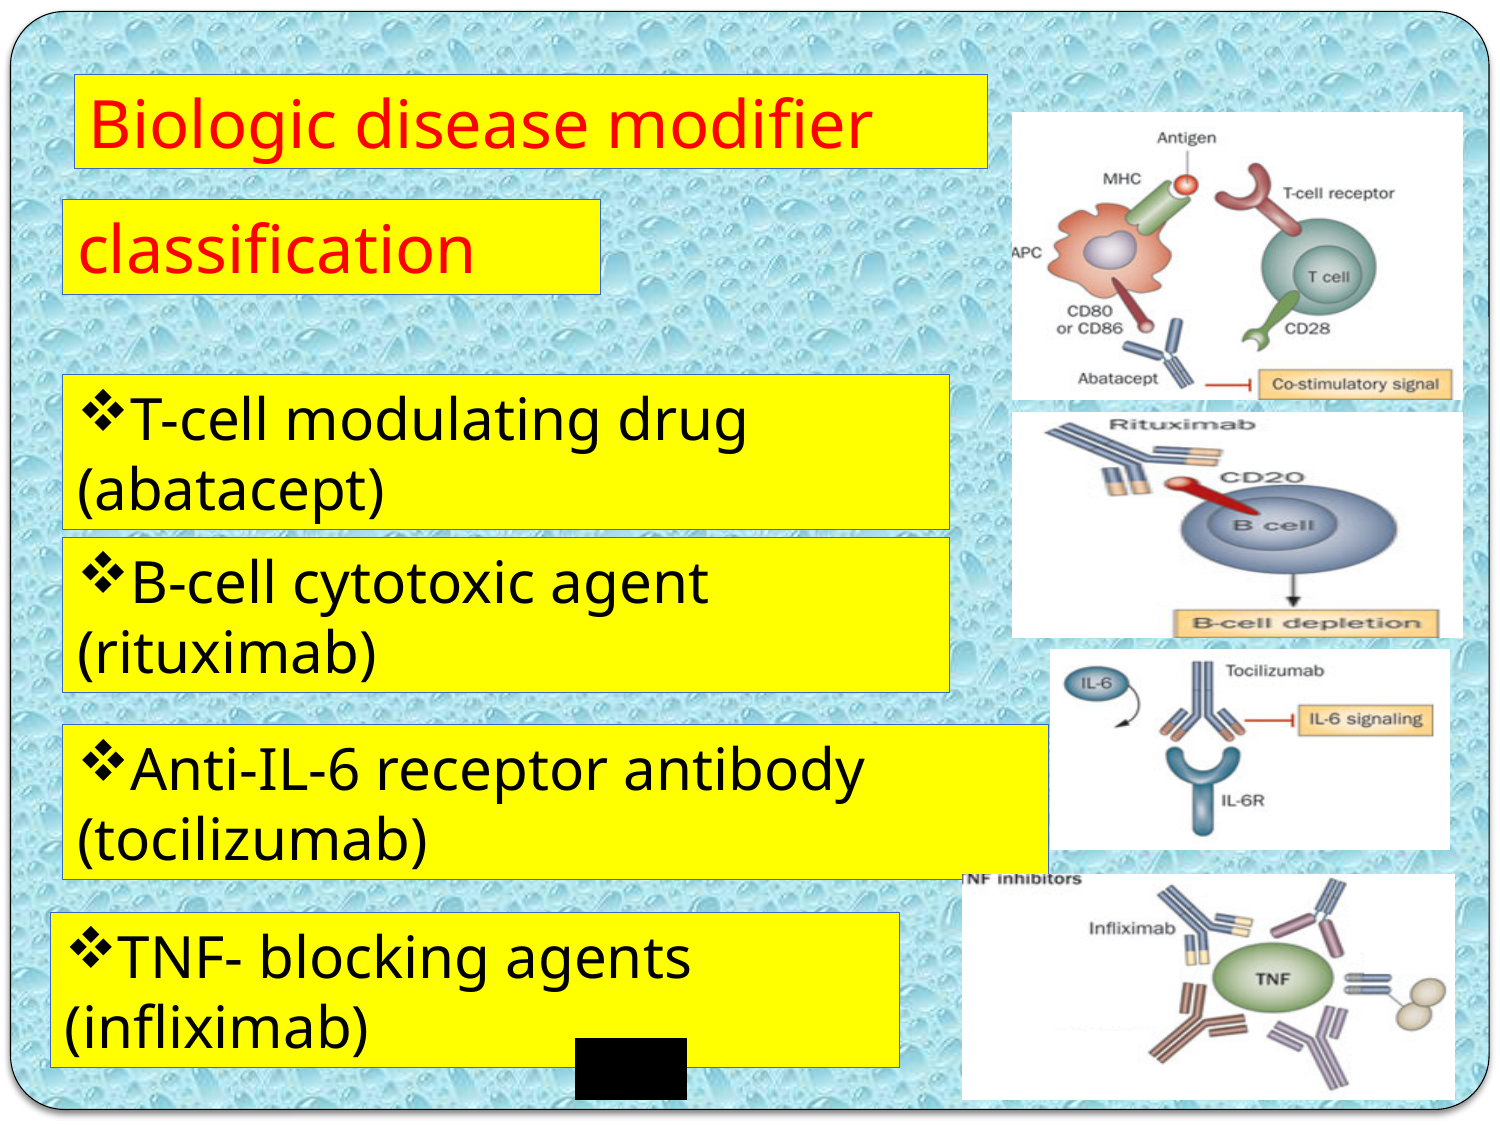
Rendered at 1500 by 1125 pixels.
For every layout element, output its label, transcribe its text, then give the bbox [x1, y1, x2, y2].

picture [12, 12, 1488, 1108]
text_box TNF- blocking agents (infliximab) [50, 912, 900, 1068]
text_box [574, 1037, 688, 1101]
text_box classification [62, 199, 601, 295]
text_box B-cell cytotoxic agent (rituximab) [62, 537, 950, 693]
text_box Anti-IL-6 receptor antibody (tocilizumab) [62, 724, 1049, 880]
text_box T-cell modulating drug (abatacept) [62, 374, 950, 530]
text_box Biologic disease modifier [74, 74, 988, 169]
